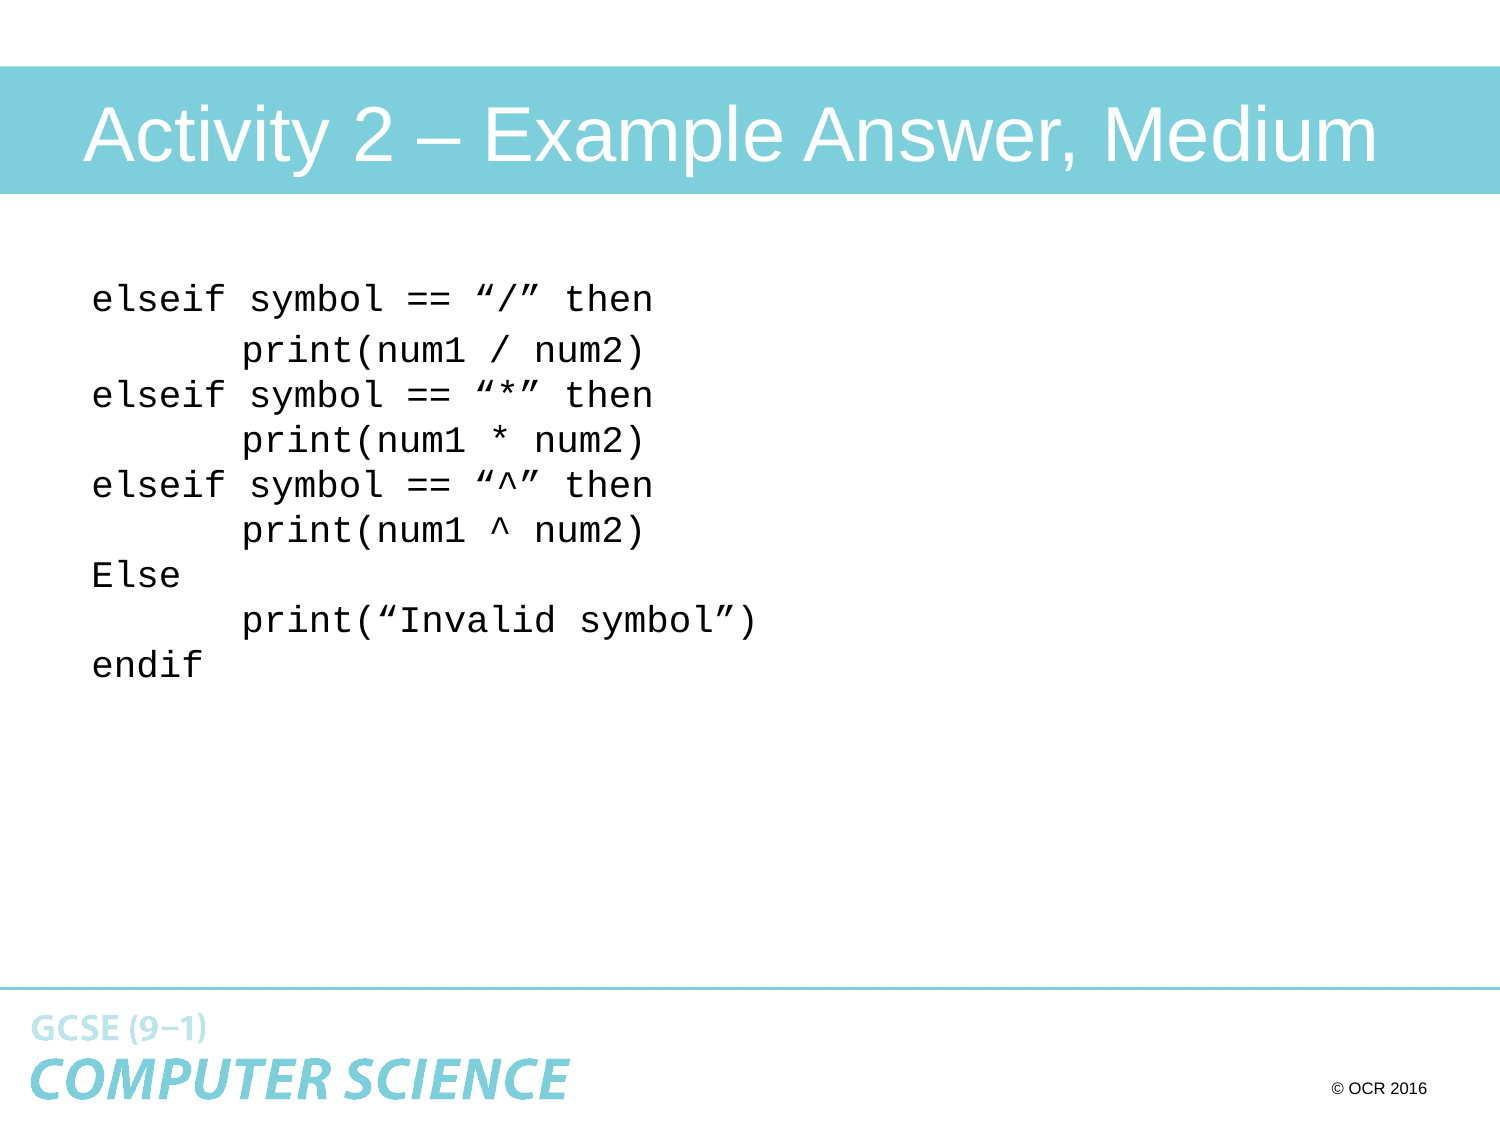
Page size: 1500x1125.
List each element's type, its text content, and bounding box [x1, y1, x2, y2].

title Activity 2 – Example Answer, Medium [0, 66, 1500, 194]
picture [0, 987, 1500, 1124]
text_box elseif symbol == “/” then print(num1 / num2) elseif symbol == “*” then print(num1 * num2) elseif symbol == “^” then print(num1 ^ num2) Else print(“Invalid symbol”) endif [76, 260, 827, 693]
